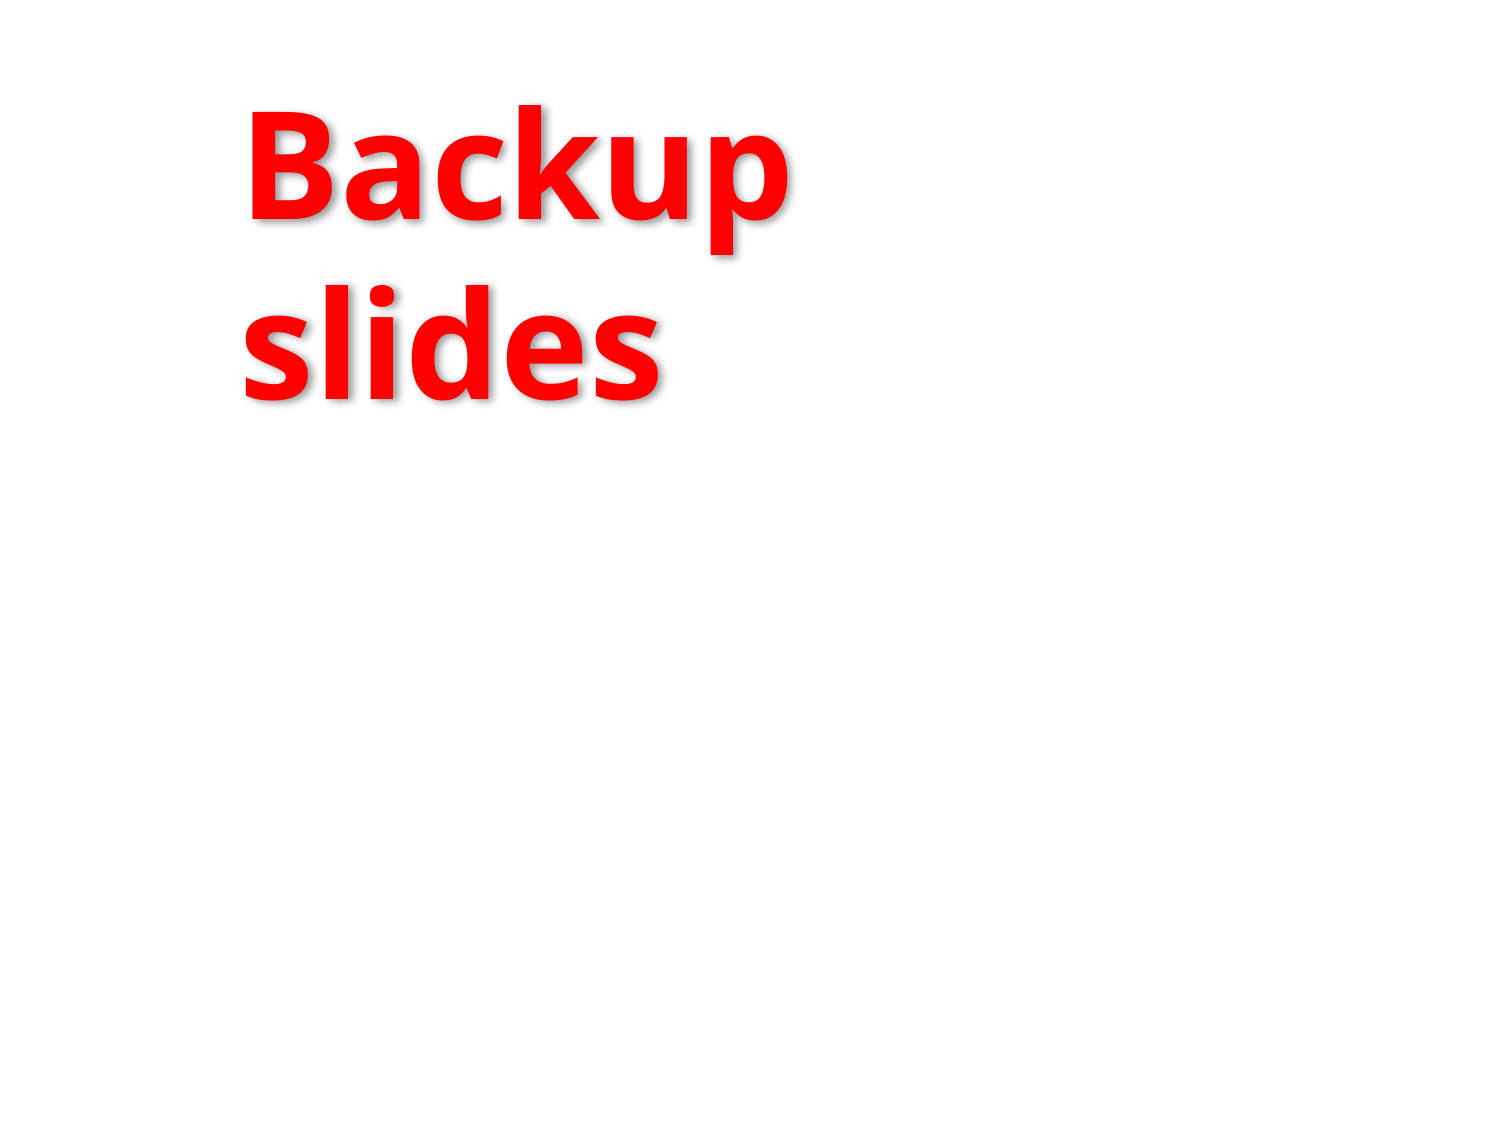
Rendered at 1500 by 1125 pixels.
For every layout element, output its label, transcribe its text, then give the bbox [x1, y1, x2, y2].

text_box Backup slides [225, 62, 1250, 438]
